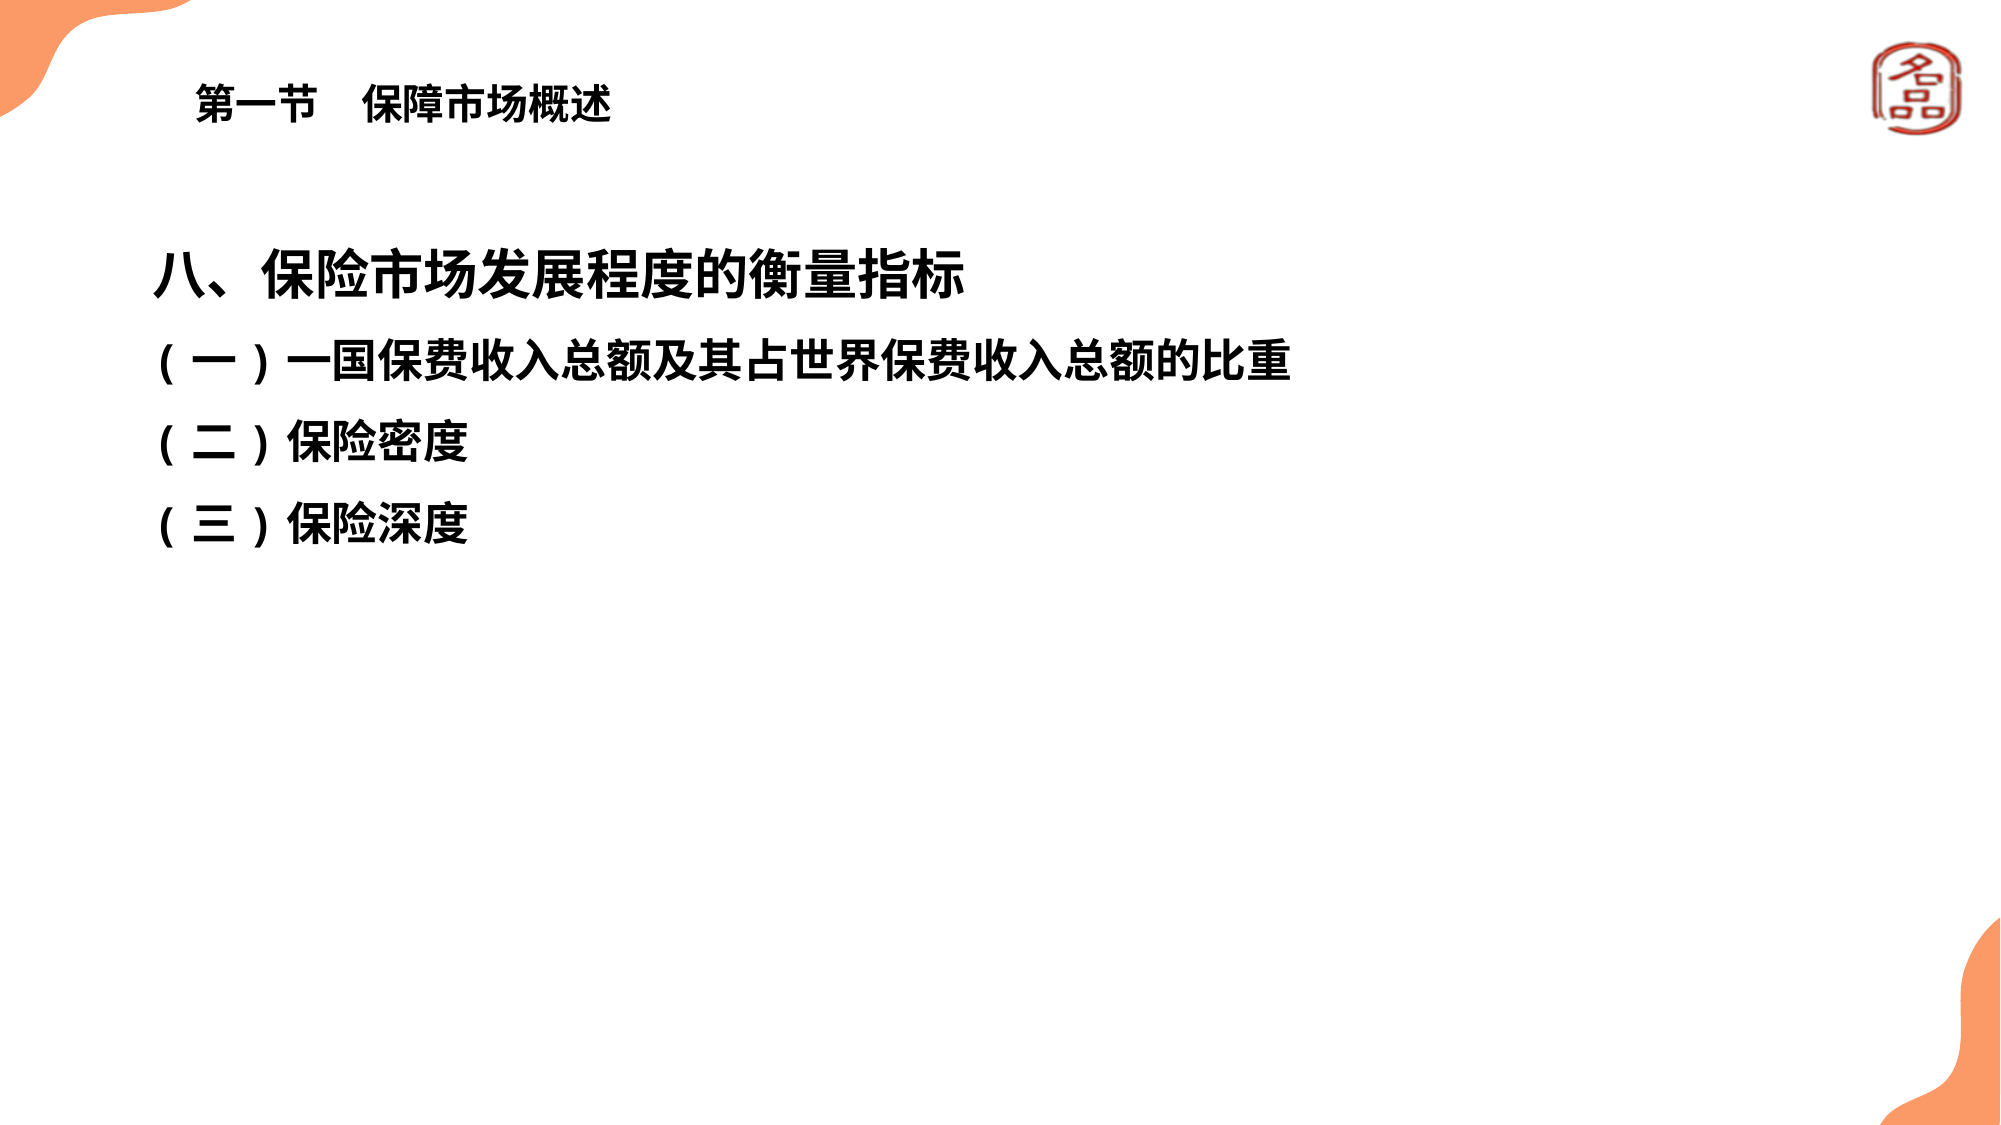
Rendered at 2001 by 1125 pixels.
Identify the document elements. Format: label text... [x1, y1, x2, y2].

picture [1861, 10, 1990, 147]
title 第一节 保障市场概述 [137, 60, 1863, 152]
list 八、保险市场发展程度的衡量指标 (一)一国保费收入总额及其占世界保费收入总额的比重 (二)保险密度 (三)保险深度 [137, 217, 1863, 1031]
